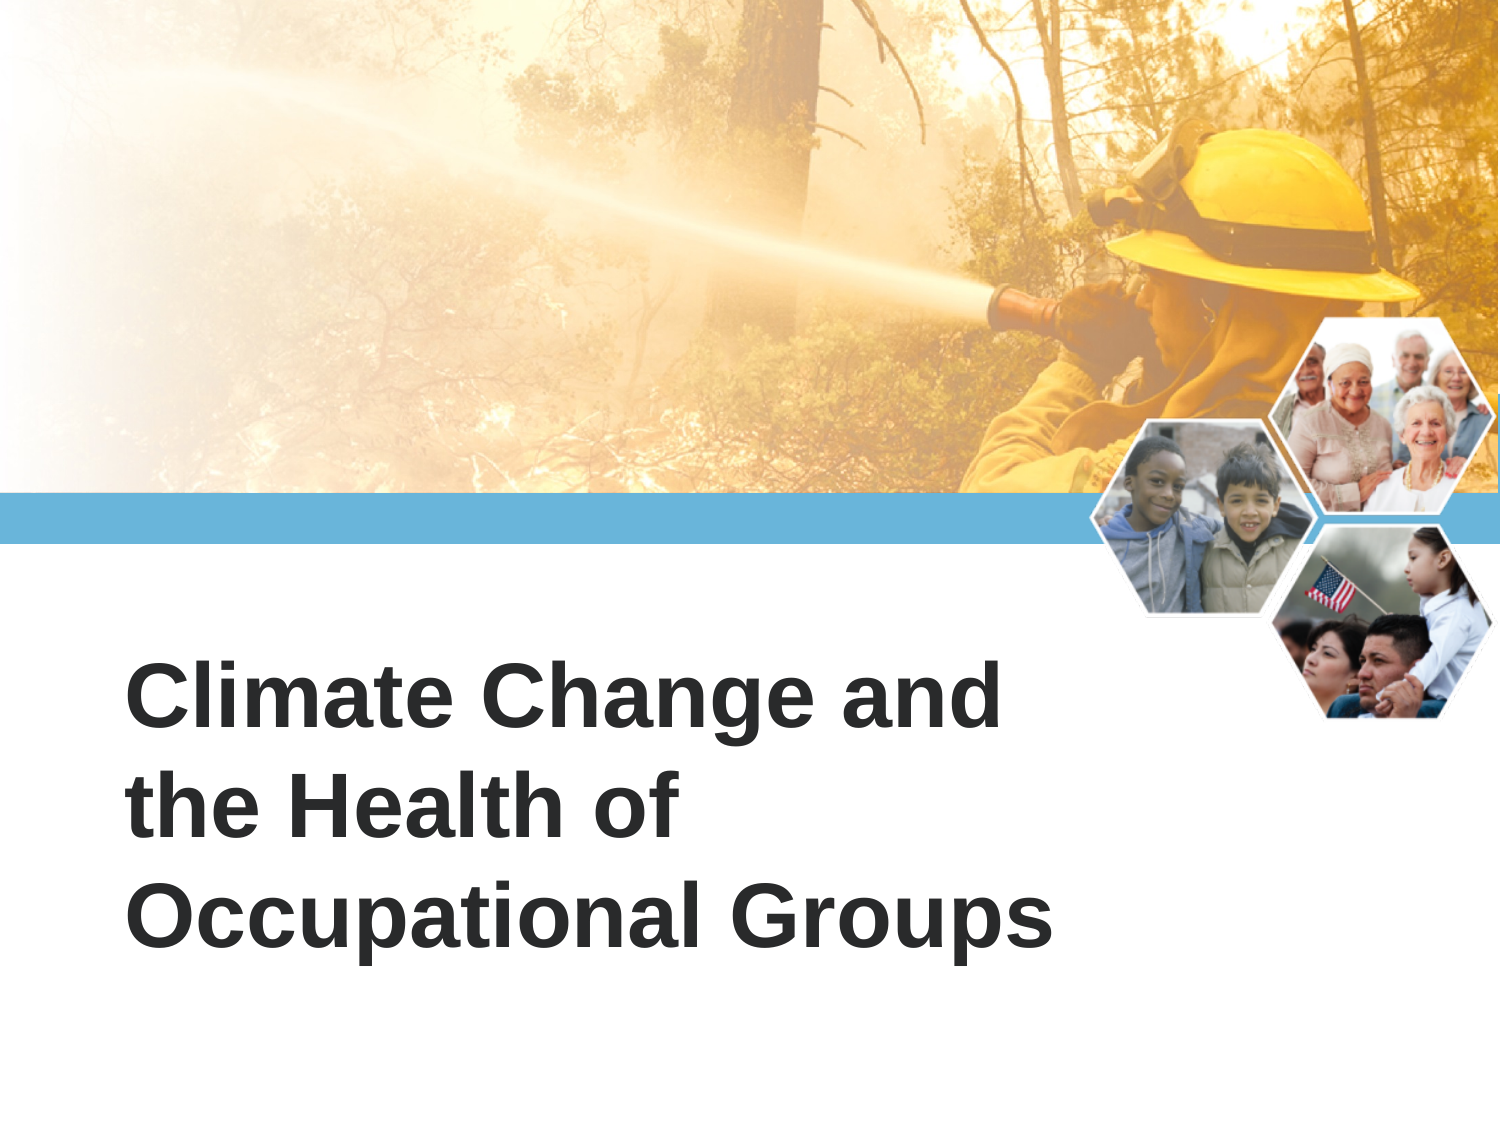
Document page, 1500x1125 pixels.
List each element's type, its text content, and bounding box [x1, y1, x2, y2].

text_box Climate Change and the Health of Occupational Groups [109, 628, 1115, 816]
text_box [0, 502, 1050, 546]
picture [0, 0, 1500, 723]
